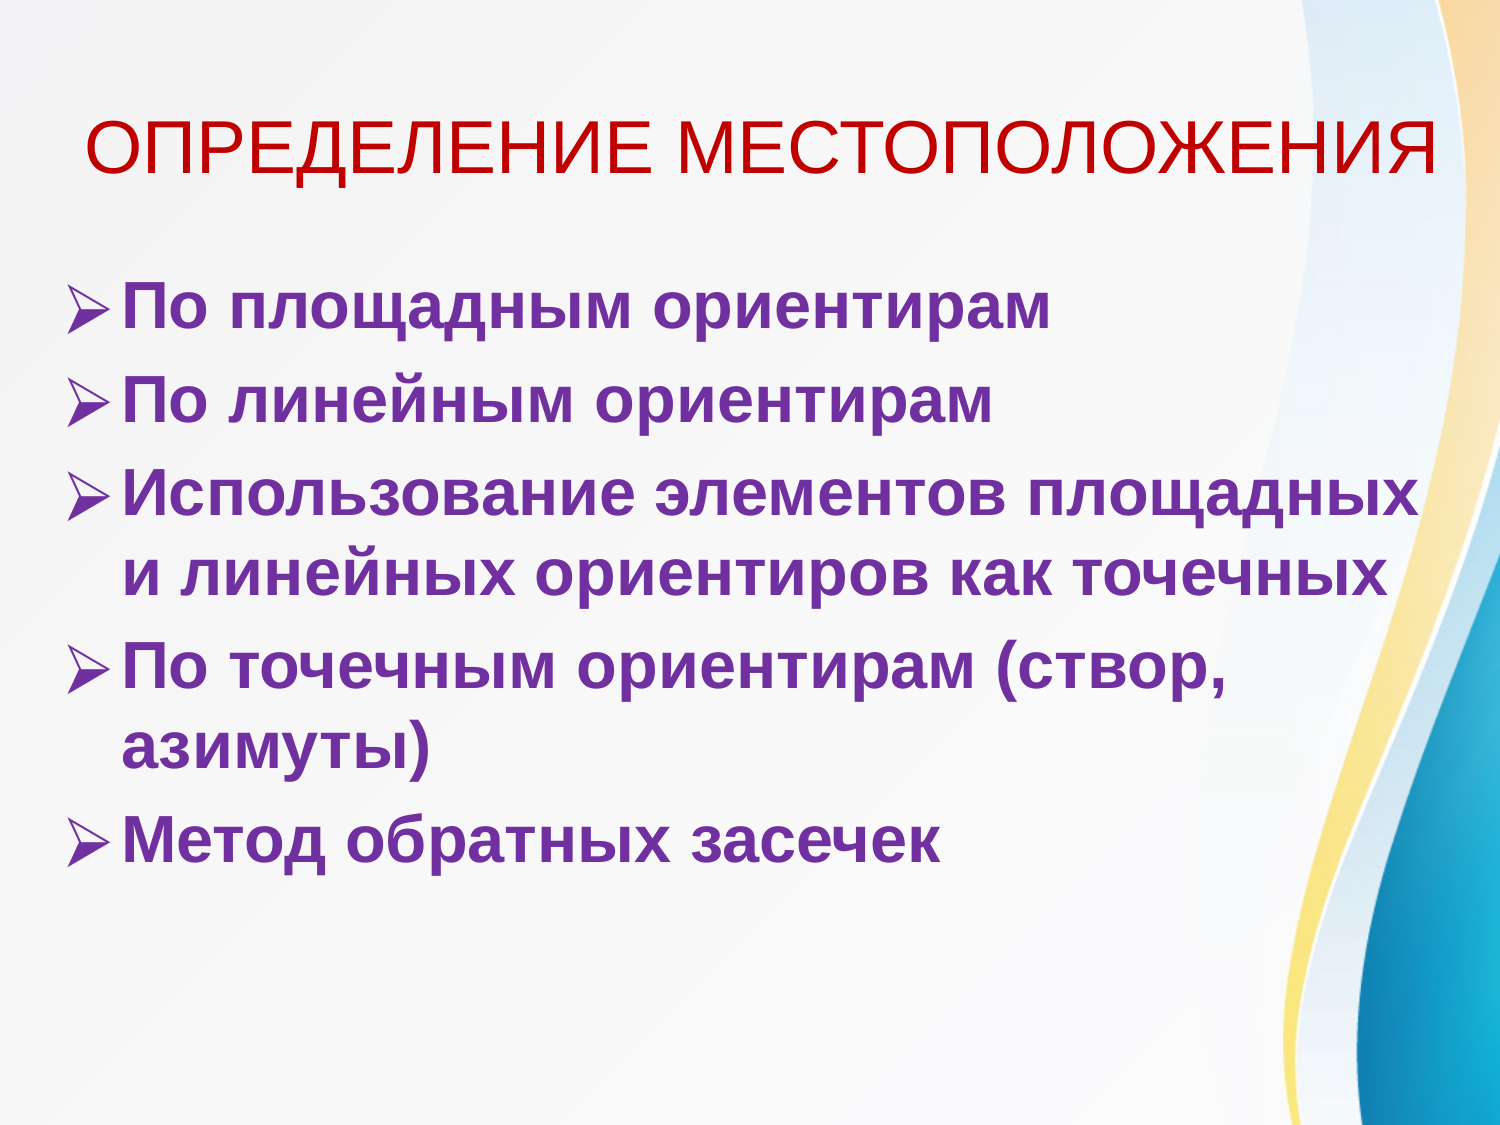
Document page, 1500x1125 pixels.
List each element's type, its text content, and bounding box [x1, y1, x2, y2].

title ОПРЕДЕЛЕНИЕ МЕСТОПОЛОЖЕНИЯ [49, 74, 1476, 213]
list По площадным ориентирам По линейным ориентирам Использование элементов площадных и линейных ориентиров как точечных По точечным ориентирам (створ, азимуты) Метод обратных засечек [49, 254, 1476, 998]
picture [0, 0, 1500, 1125]
